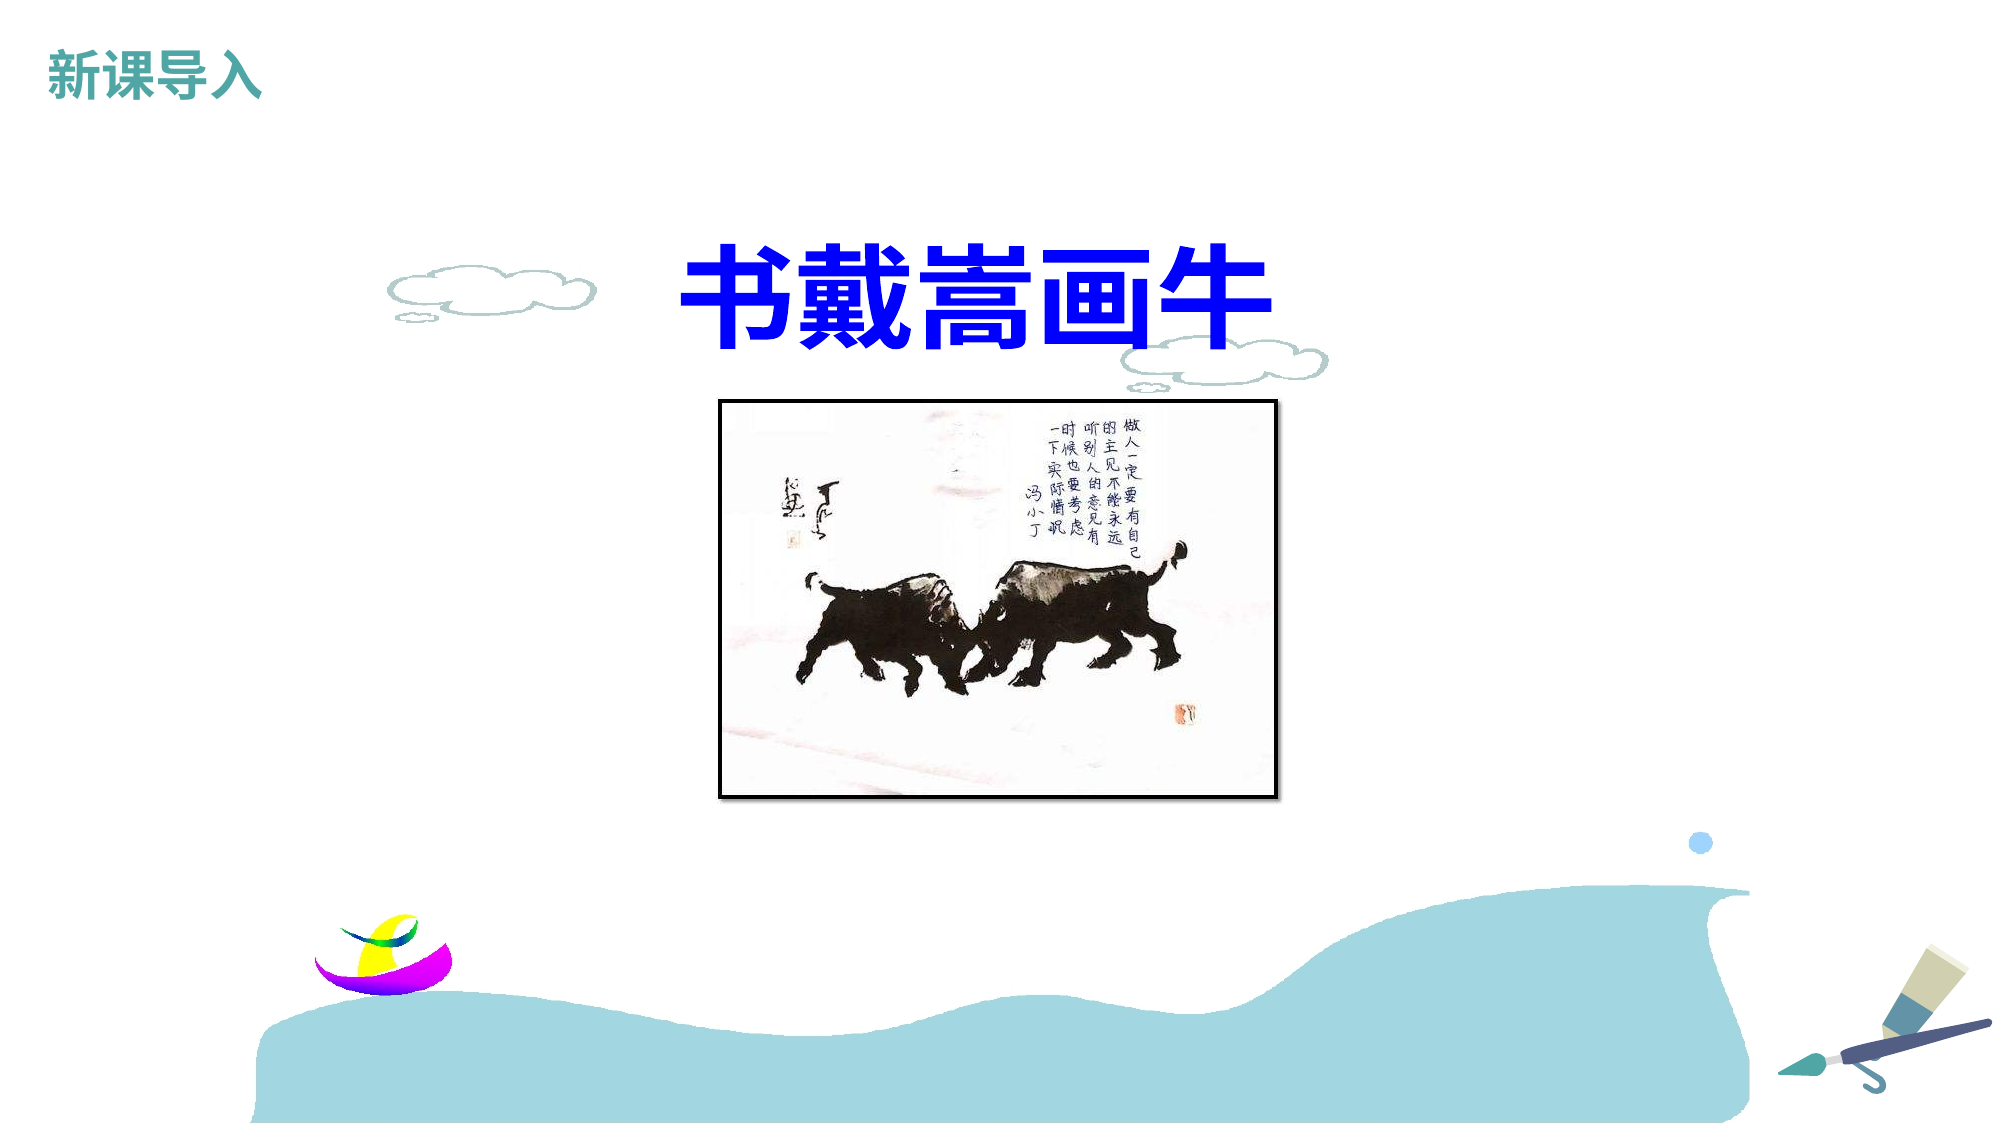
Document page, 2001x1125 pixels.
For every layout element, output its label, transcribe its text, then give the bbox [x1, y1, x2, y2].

picture [249, 186, 1750, 1125]
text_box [1811, 945, 1974, 1125]
text_box 新课导入 [32, 33, 347, 114]
